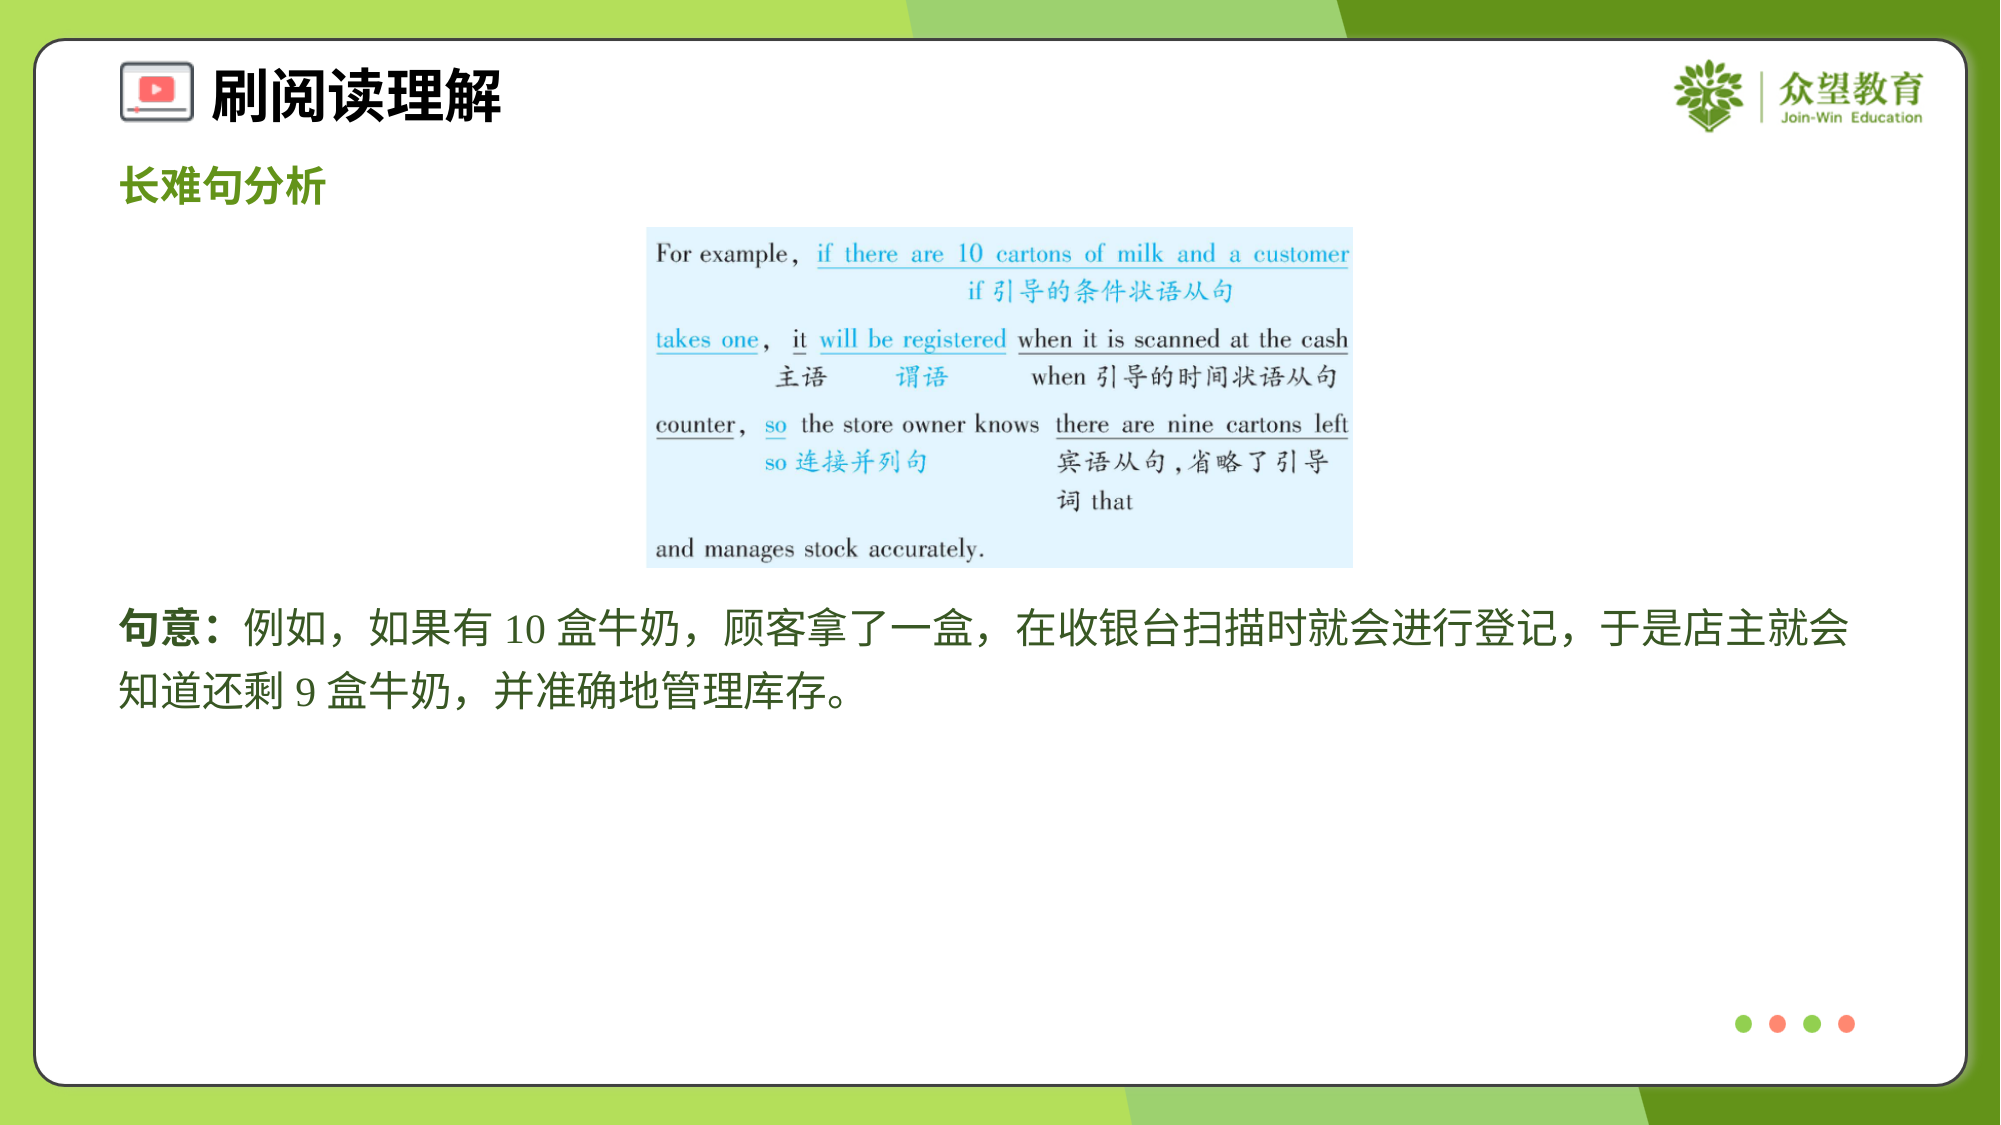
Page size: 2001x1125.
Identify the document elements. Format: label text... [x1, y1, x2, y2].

text_box 长难句分析 [118, 147, 1883, 206]
text_box 句意：例如，如果有10盒牛奶，顾客拿了一盒，在收银台扫描时就会进行登记，于是店主就会知道还剩9盒牛奶，并准确地管理库存。 [118, 589, 1883, 710]
picture [0, 0, 2000, 1125]
